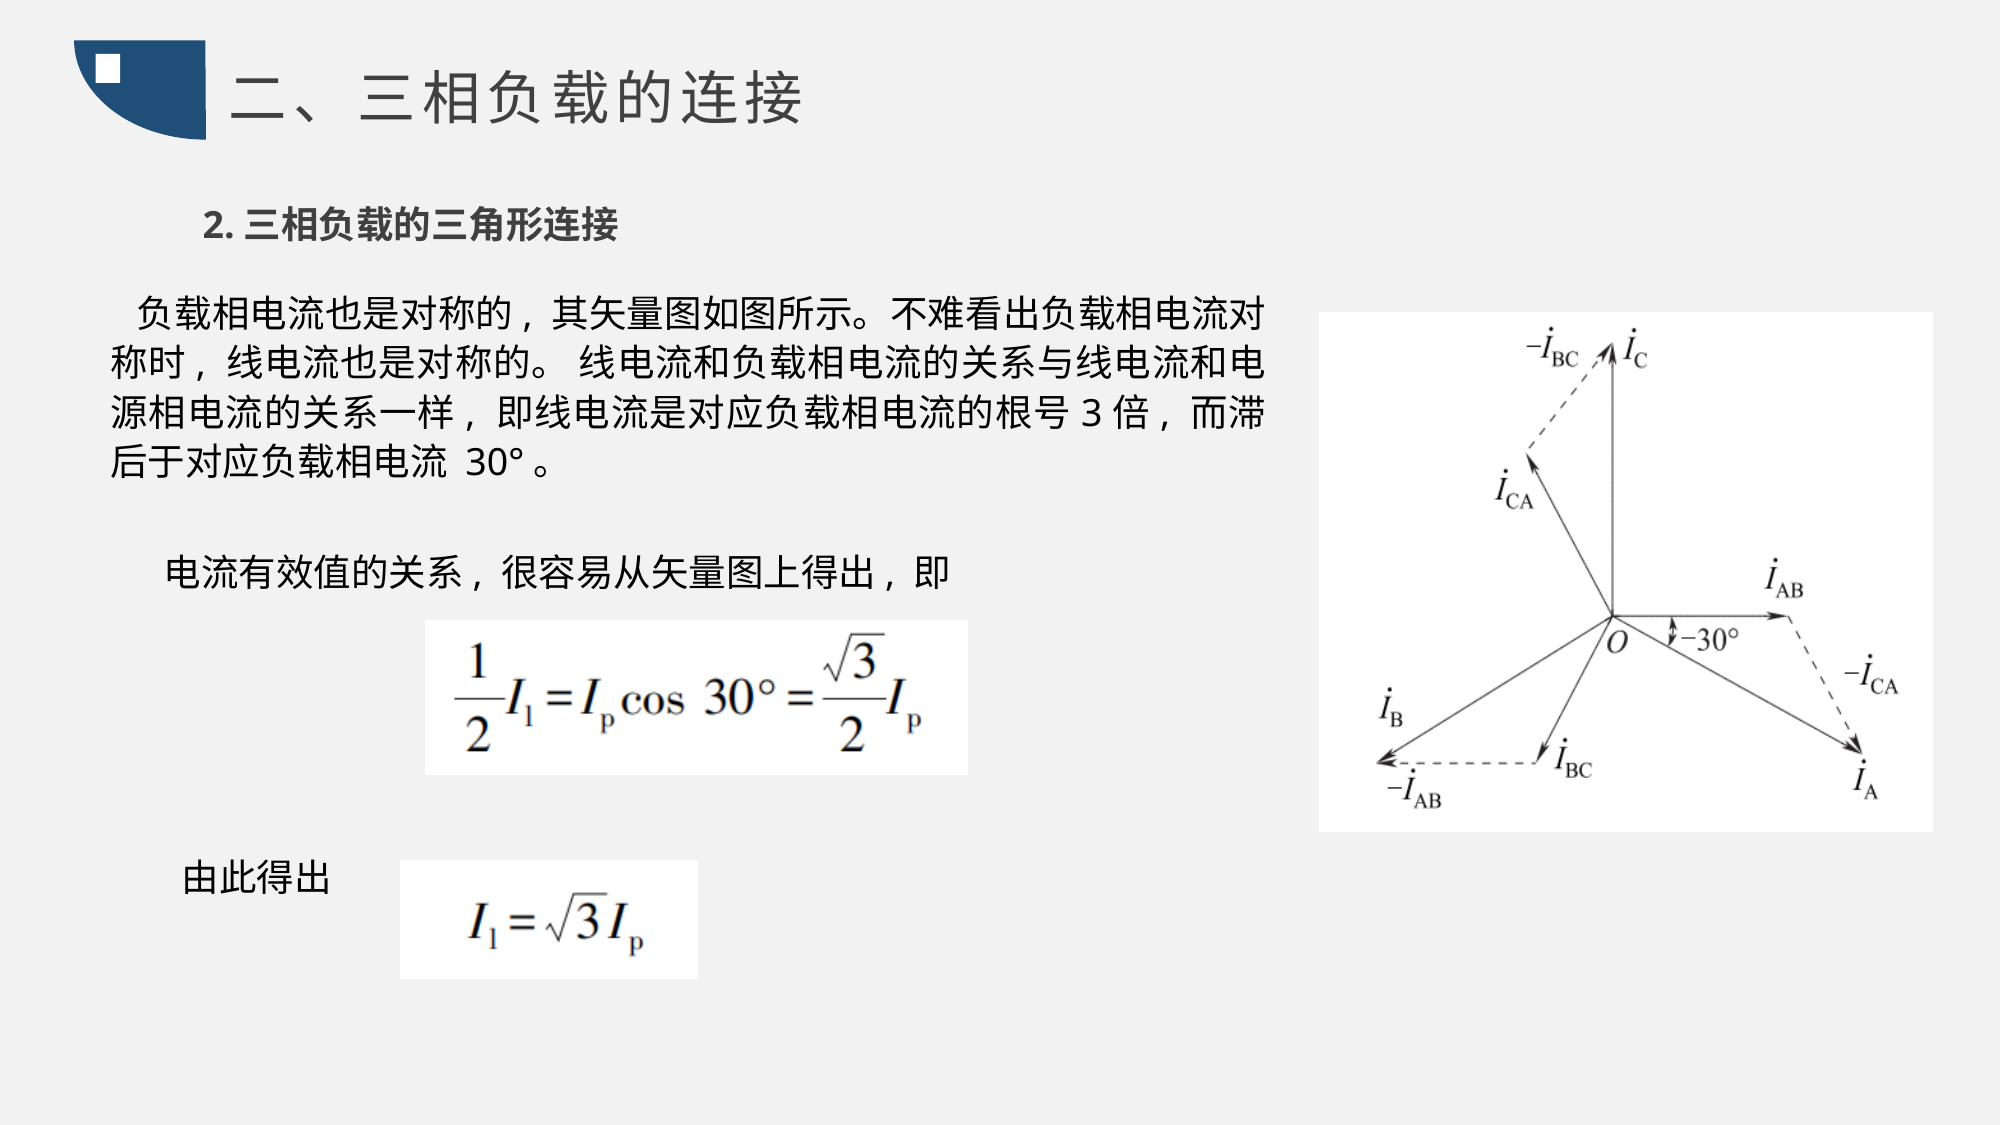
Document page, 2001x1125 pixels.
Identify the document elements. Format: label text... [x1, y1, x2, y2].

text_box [74, 0, 1070, 140]
picture [1319, 312, 1933, 832]
text_box 由此得出 [166, 846, 369, 907]
picture [400, 860, 698, 979]
text_box 负载相电流也是对称的, 其矢量图如图所示。不难看出负载相电流对称时, 线电流也是对称的。 线电流和负载相电流的关系与线电流和电源相电流的关系一样, 即线电流是对应负载相电流的根号3倍, 而滞后于对应负载相电流 30°。 [95, 277, 1281, 503]
text_box 2.三相负载的三角形连接 [187, 171, 1834, 254]
text_box 电流有效值的关系, 很容易从矢量图上得出, 即 [148, 541, 968, 602]
picture [425, 620, 968, 775]
